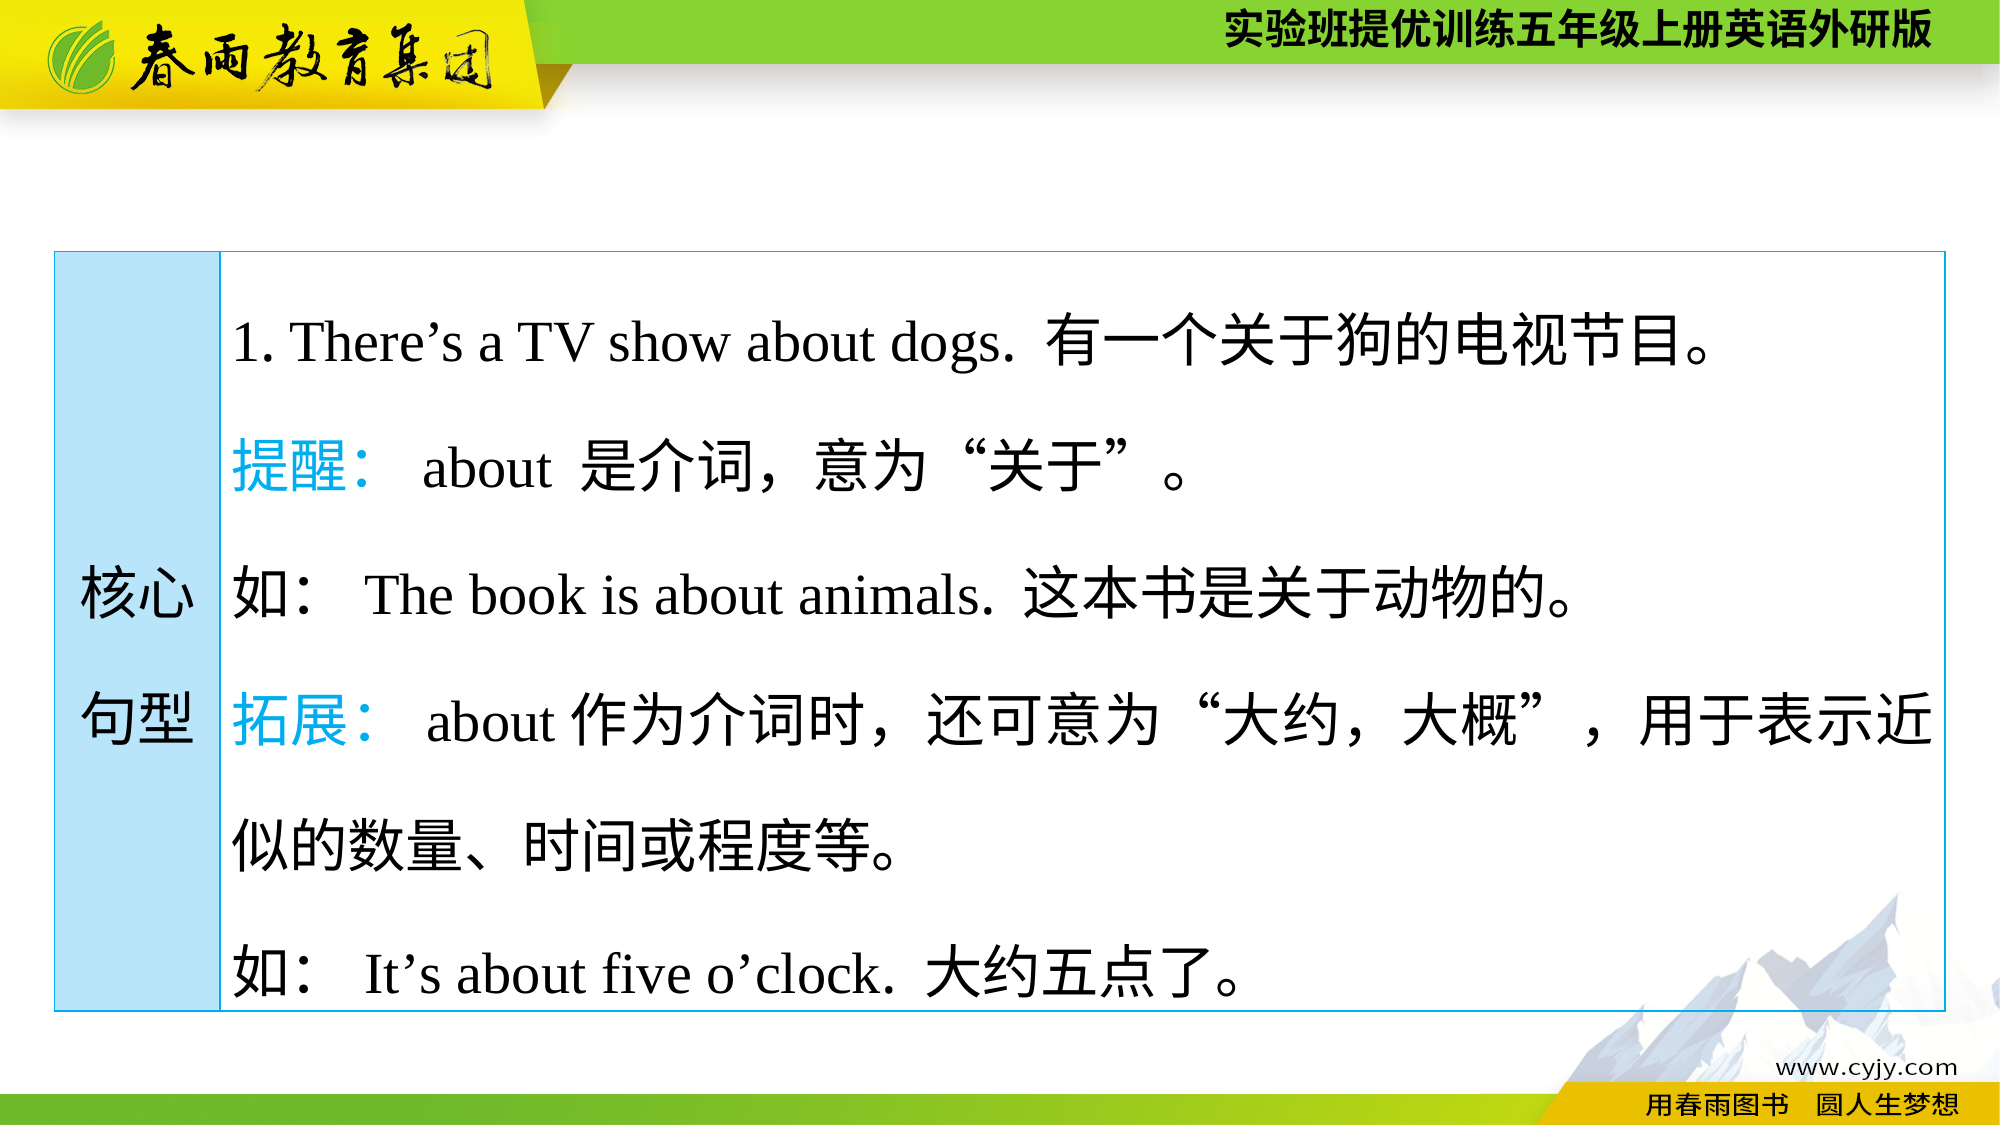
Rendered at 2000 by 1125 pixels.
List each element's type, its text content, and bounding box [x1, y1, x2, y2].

table_header 1. There’s a TV show about dogs. 有一个关于狗的电视节目。 提醒：about 是介词，意为“关于”。 如：The book is about animals. 这本书是关于动物的。 拓展：about作为介词时，还可意为“大约，大概”，用于表示近似的数量、时间或程度等。 如：It’s about five o’clock. 大约五点了。 [221, 252, 1944, 1010]
table_header 核心 句型 [55, 252, 219, 1010]
picture [0, 0, 2000, 1125]
